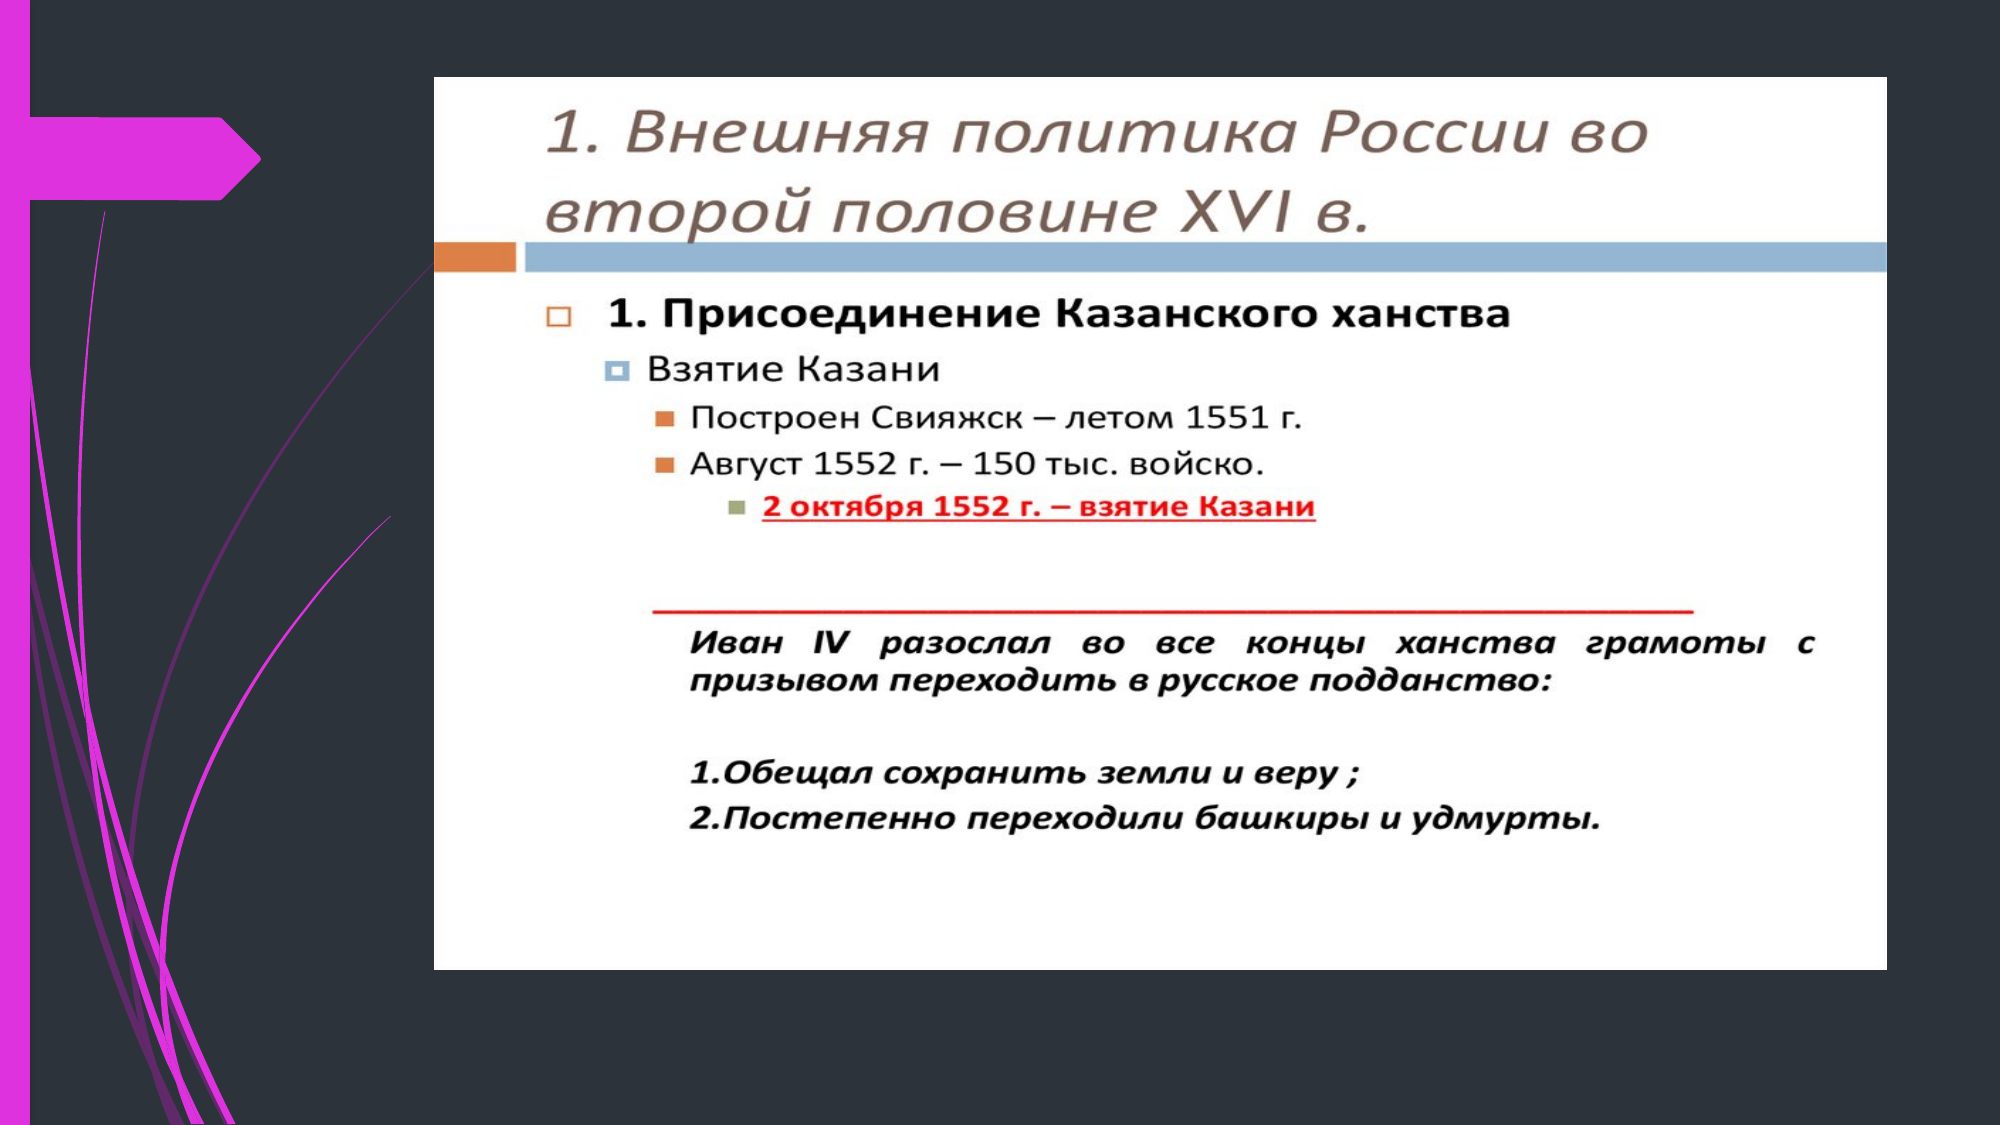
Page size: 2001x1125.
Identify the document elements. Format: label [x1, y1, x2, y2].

list [433, 77, 1887, 971]
